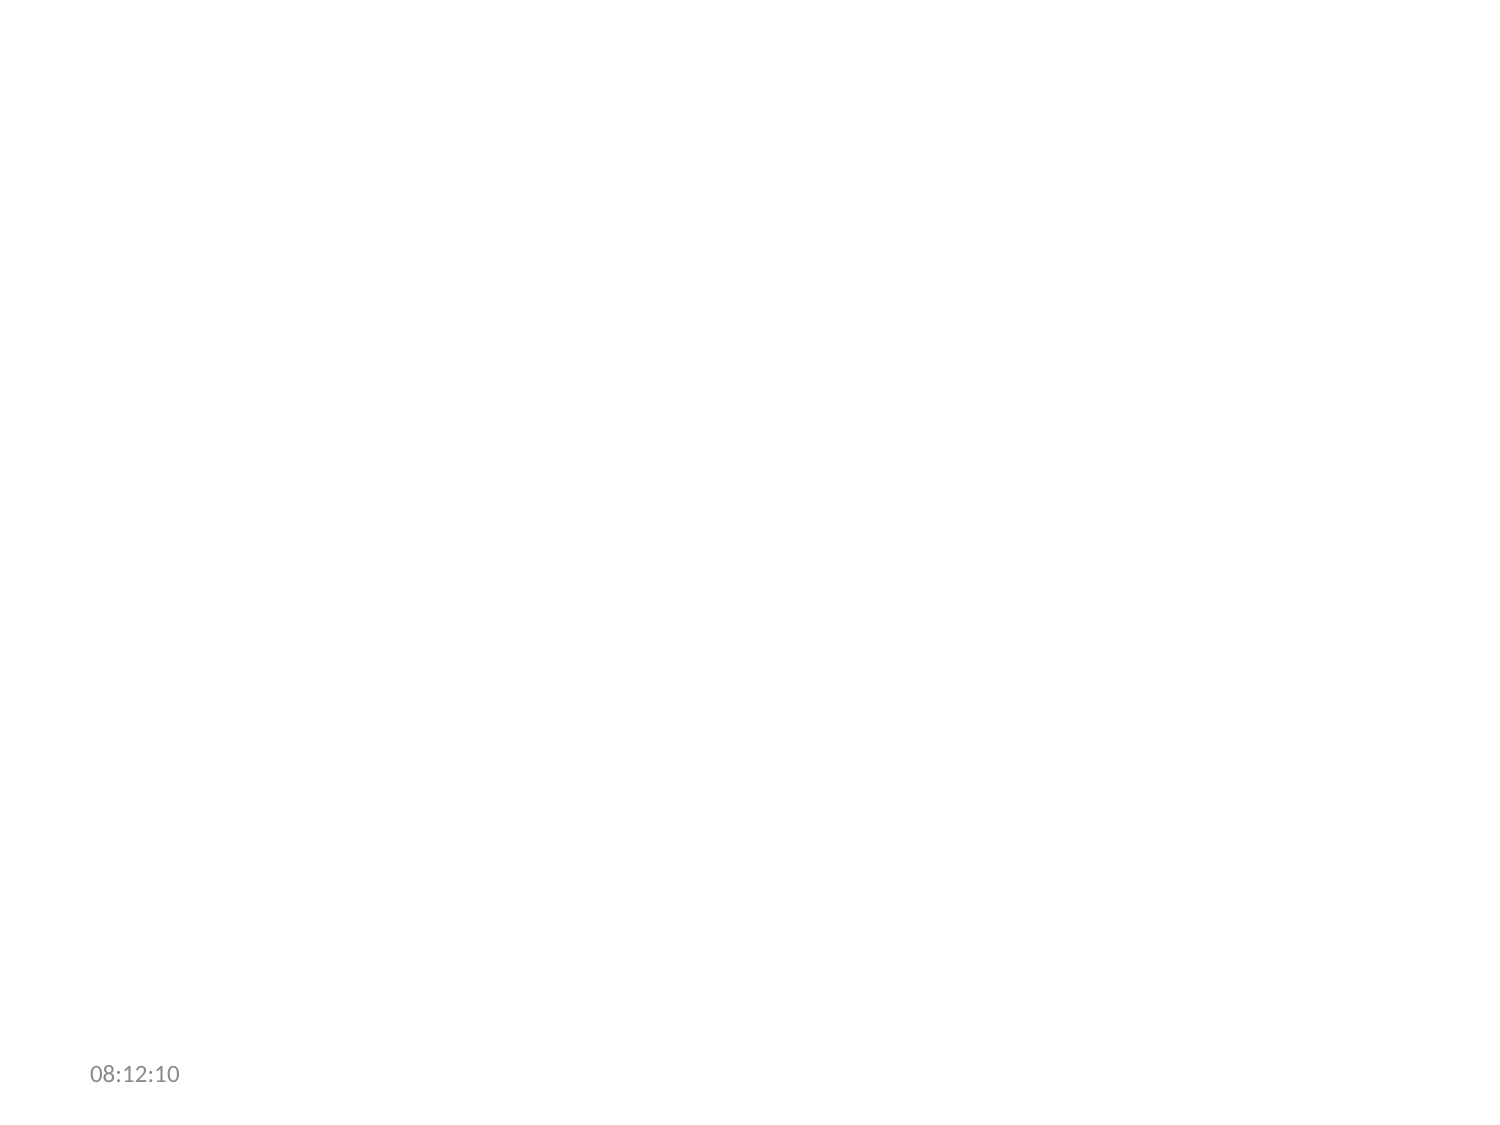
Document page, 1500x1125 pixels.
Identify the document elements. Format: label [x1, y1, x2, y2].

slide_number [75, 1042, 425, 1103]
